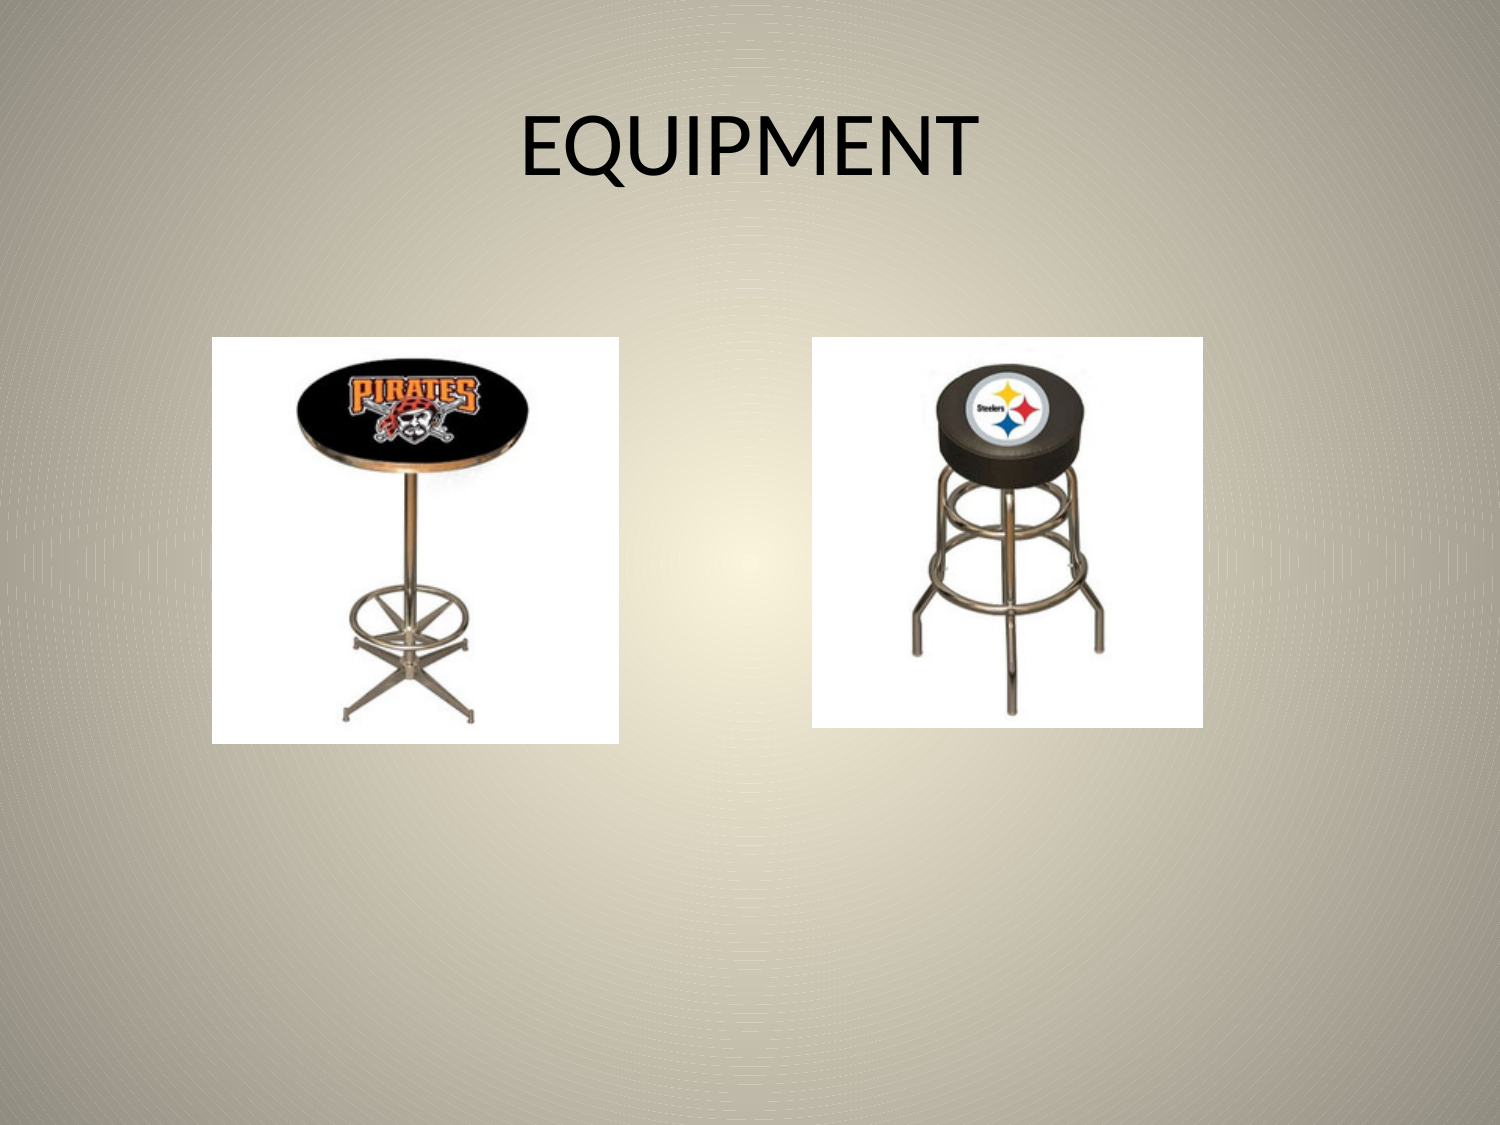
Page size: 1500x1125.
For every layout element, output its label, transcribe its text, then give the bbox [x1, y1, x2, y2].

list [812, 337, 1203, 728]
picture [212, 337, 619, 744]
title EQUIPMENT [75, 45, 1425, 233]
